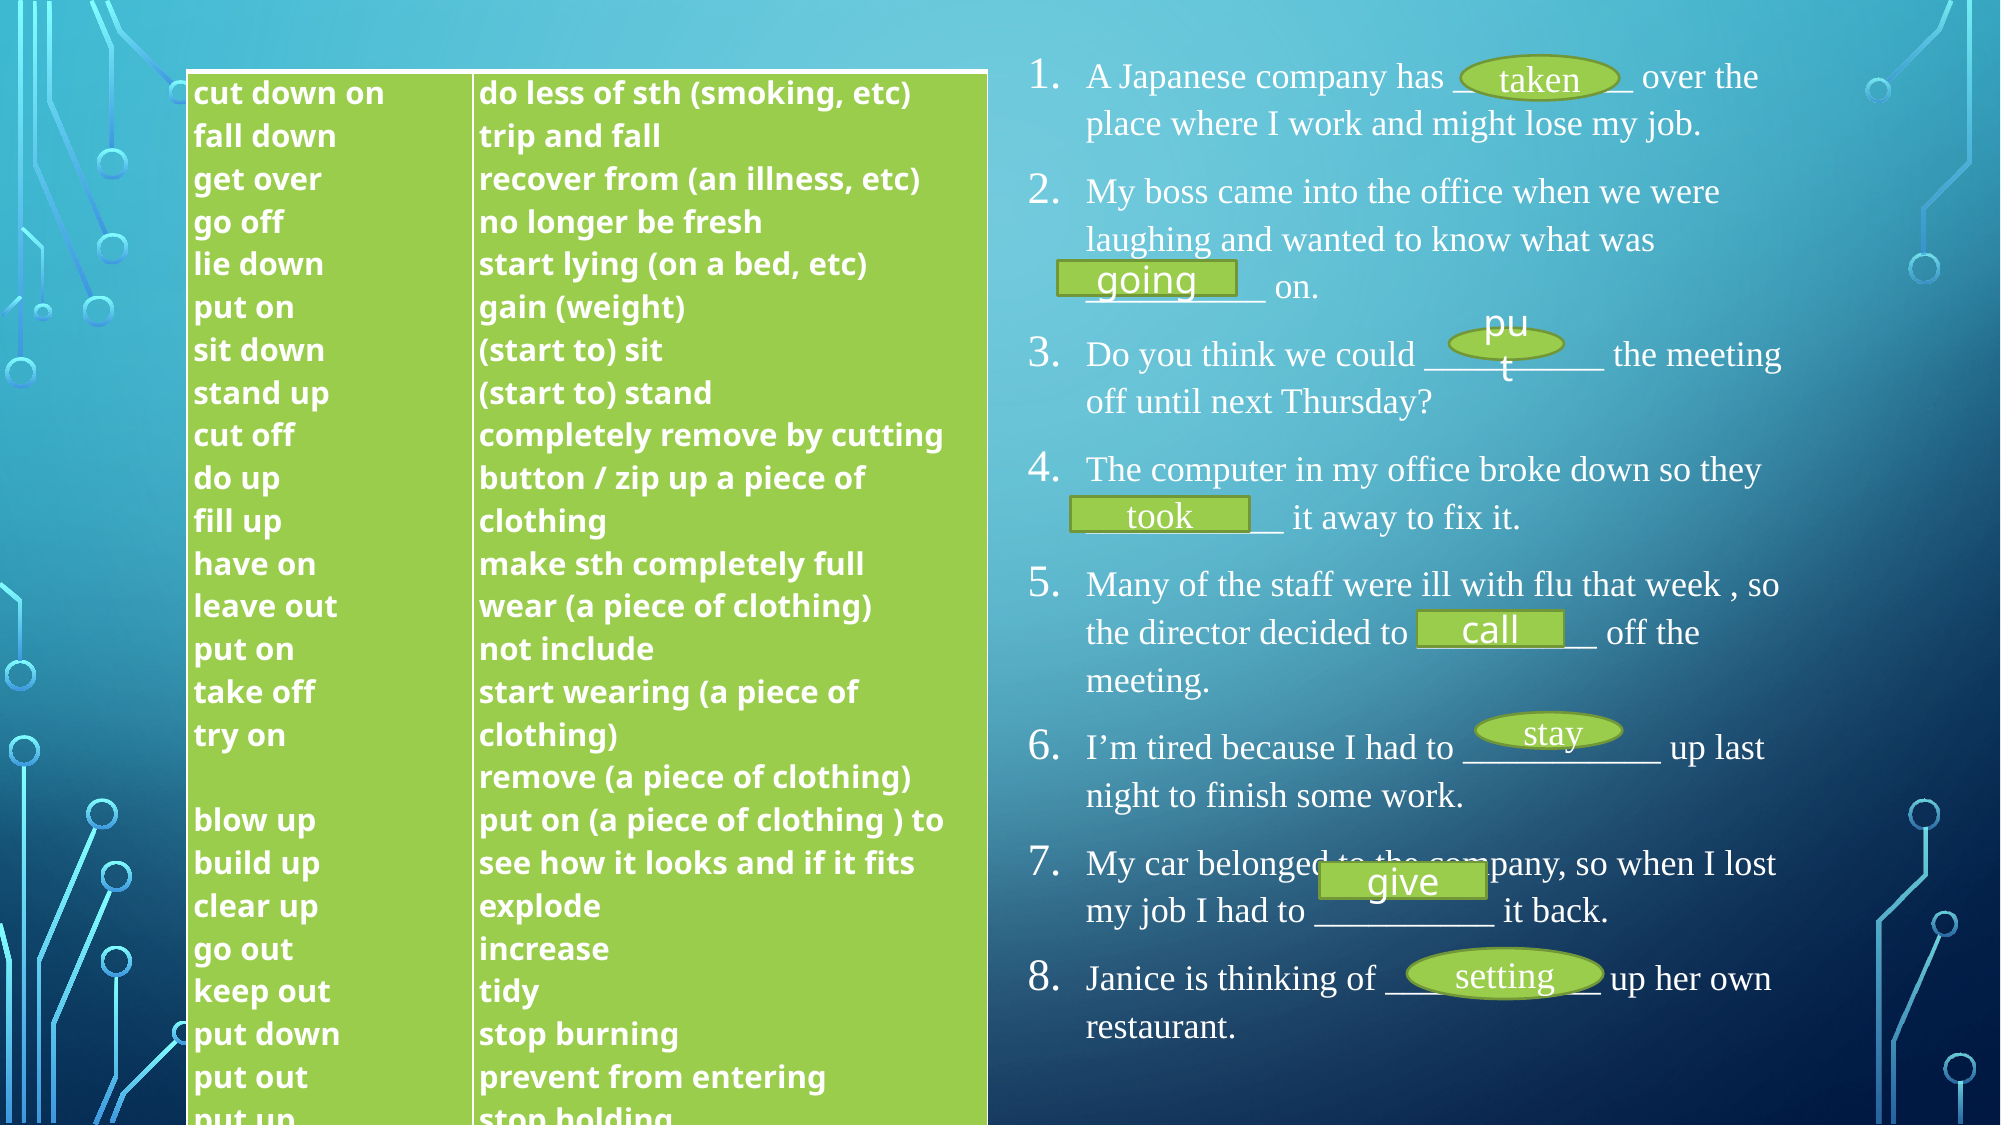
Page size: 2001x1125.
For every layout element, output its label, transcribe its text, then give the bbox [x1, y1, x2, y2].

table_header do less of sth (smoking, etc) trip and fall recover from (an illness, etc) no longer be fresh start lying (on a bed, etc) gain (weight) (start to) sit (start to) stand completely remove by cutting button / zip up a piece of clothing make sth completely full wear (a piece of clothing) not include start wearing (a piece of clothing) remove (a piece of clothing) put on (a piece of clothing ) to see how it looks and if it fits explode increase tidy stop burning prevent from entering stop holding make something stop burning put sth on a wall (eg, a picture) [474, 74, 987, 1125]
list A Japanese company has __________ over the place where I work and might lose my job. My boss came into the office when we were laughing and wanted to know what was __________ on. Do you think we could __________ the meeting off until next Thursday? The computer in my office broke down so they ___________ it away to fix it. Many of the staff were ill with flu that week , so the director decided to __________ off the meeting. I’m tired because I had to ___________ up last night to finish some work. My car belonged to the company, so when I lost my job I had to __________ it back. Janice is thinking of ____________ up her own restaurant. [1012, 40, 1813, 1058]
table_header cut down on fall down get over go off lie down put on sit down stand up cut off do up fill up have on leave out put on take off try on blow up build up clear up go out keep out put down put out put up [188, 74, 472, 1125]
text_box call [1416, 609, 1565, 648]
text_box took [1069, 495, 1251, 533]
text_box setting [1405, 946, 1605, 1001]
text_box going [1056, 259, 1238, 297]
text_box put [1447, 326, 1566, 362]
text_box stay [1474, 710, 1624, 750]
text_box taken [1459, 53, 1621, 102]
text_box give [1318, 861, 1488, 900]
